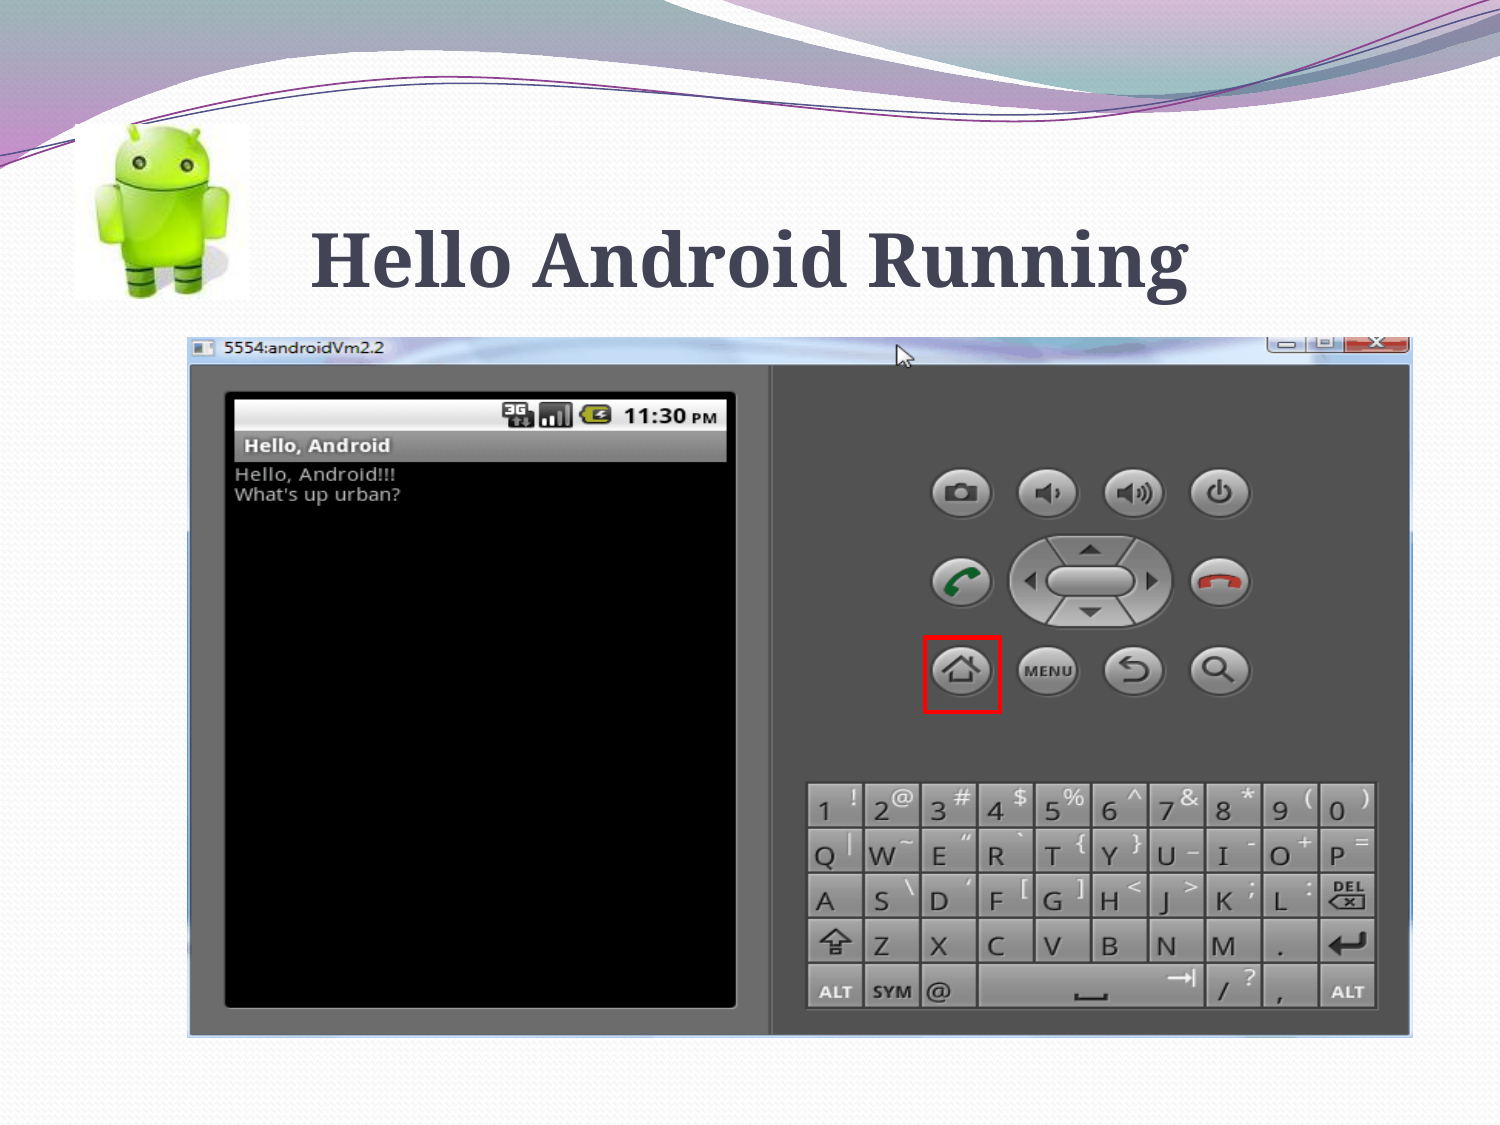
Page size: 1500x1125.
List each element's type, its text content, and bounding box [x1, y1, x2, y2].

title Hello Android Running [75, 115, 1425, 303]
picture [187, 337, 1413, 1038]
